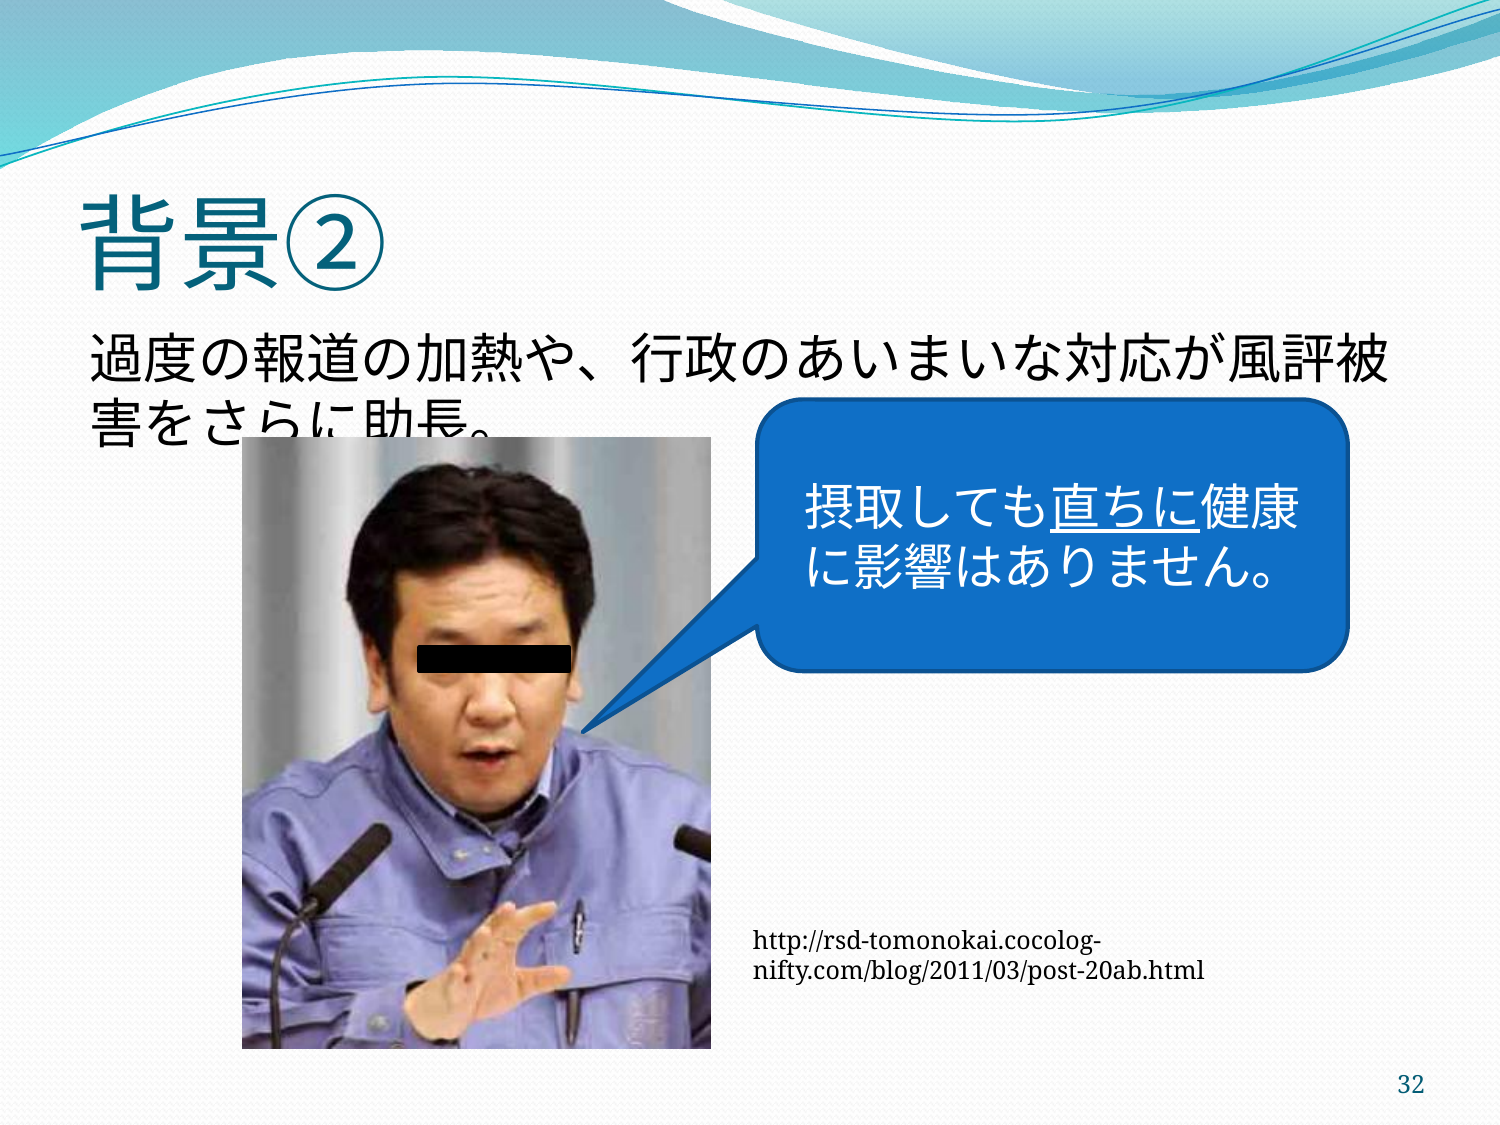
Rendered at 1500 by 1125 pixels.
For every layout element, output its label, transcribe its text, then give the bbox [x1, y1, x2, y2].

title 背景② [75, 115, 1425, 303]
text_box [241, 399, 1348, 1049]
list 過度の報道の加熱や、行政のあいまいな対応が風評被害をさらに助長。 [75, 317, 1425, 1038]
slide_number 32 [1299, 1042, 1425, 1103]
